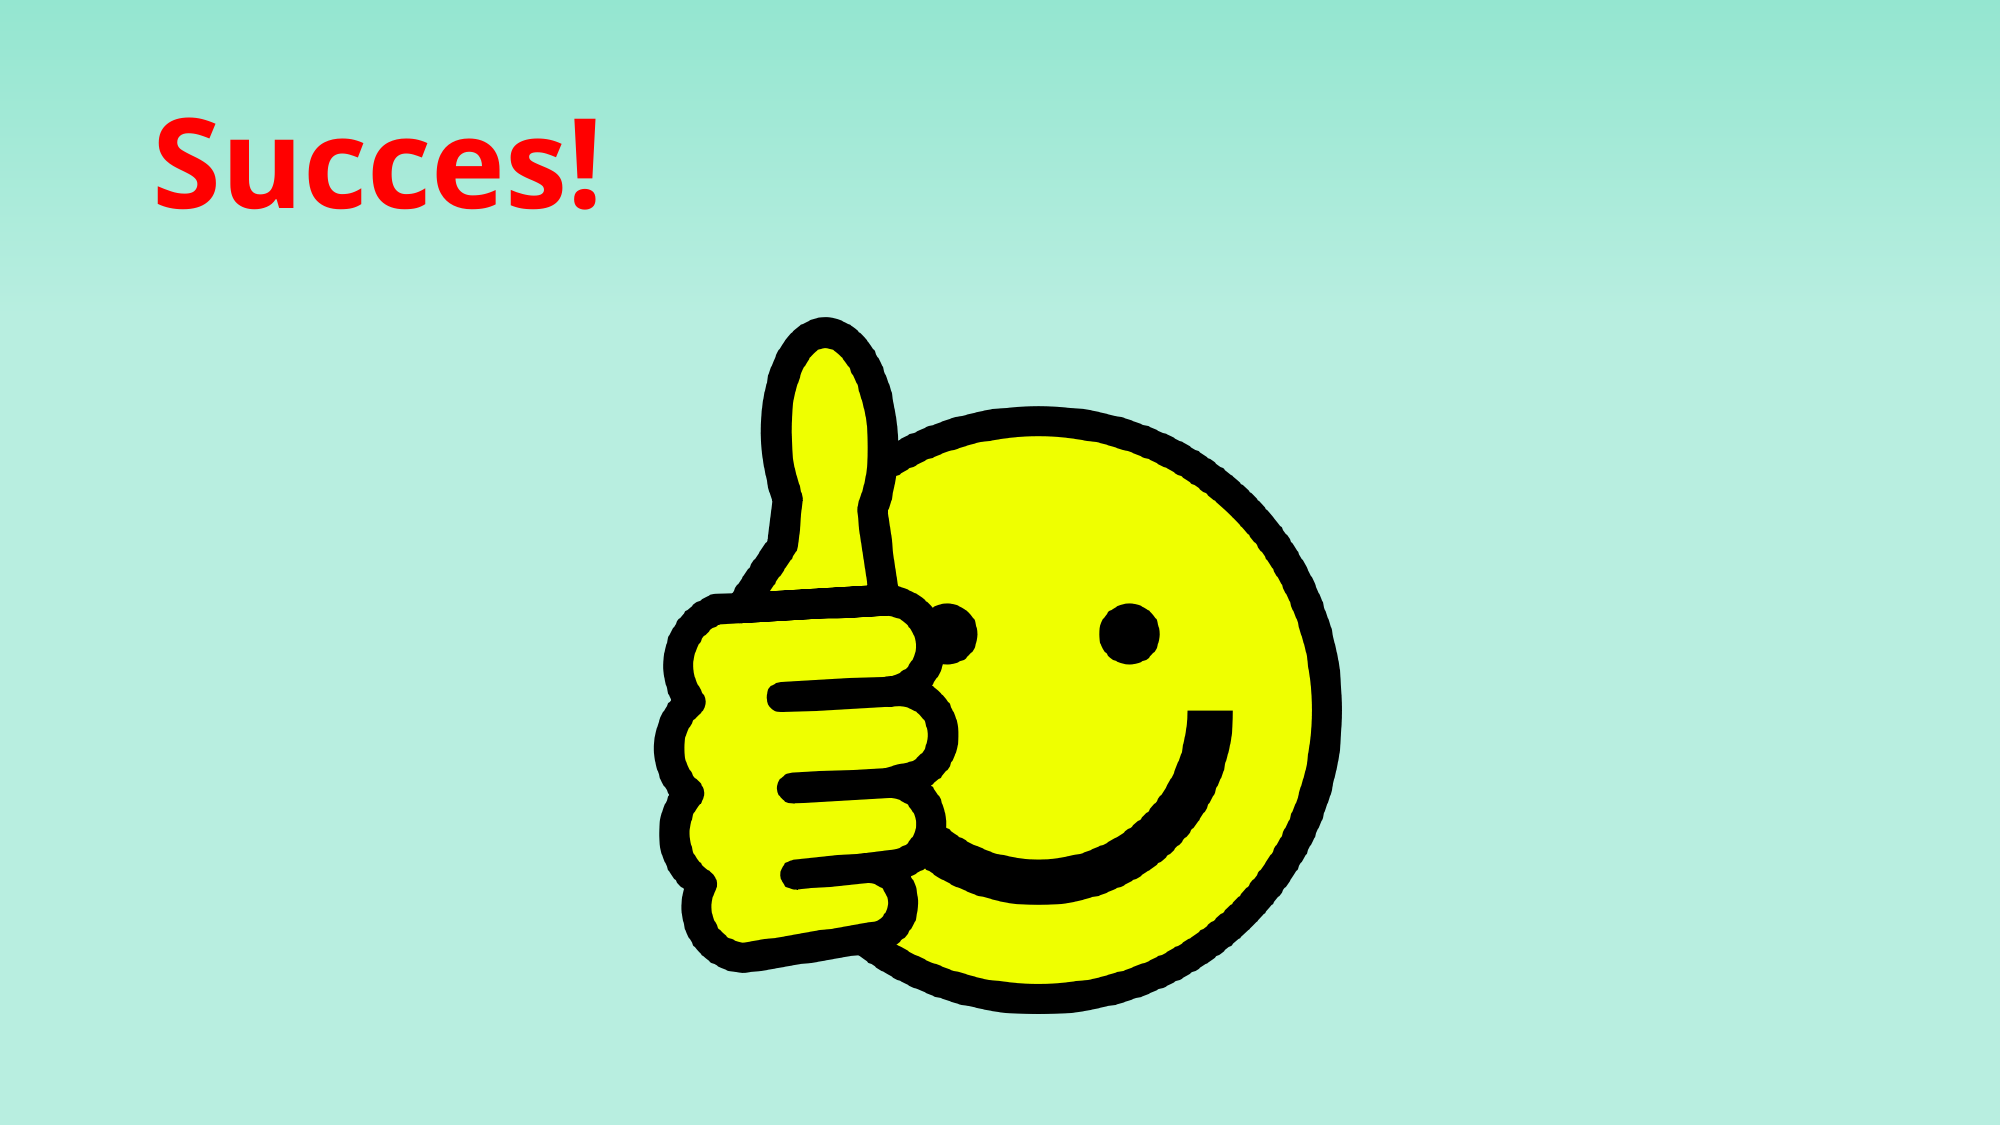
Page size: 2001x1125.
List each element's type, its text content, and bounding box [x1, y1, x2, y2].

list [643, 299, 1357, 1014]
title Succes! [137, 59, 1863, 278]
